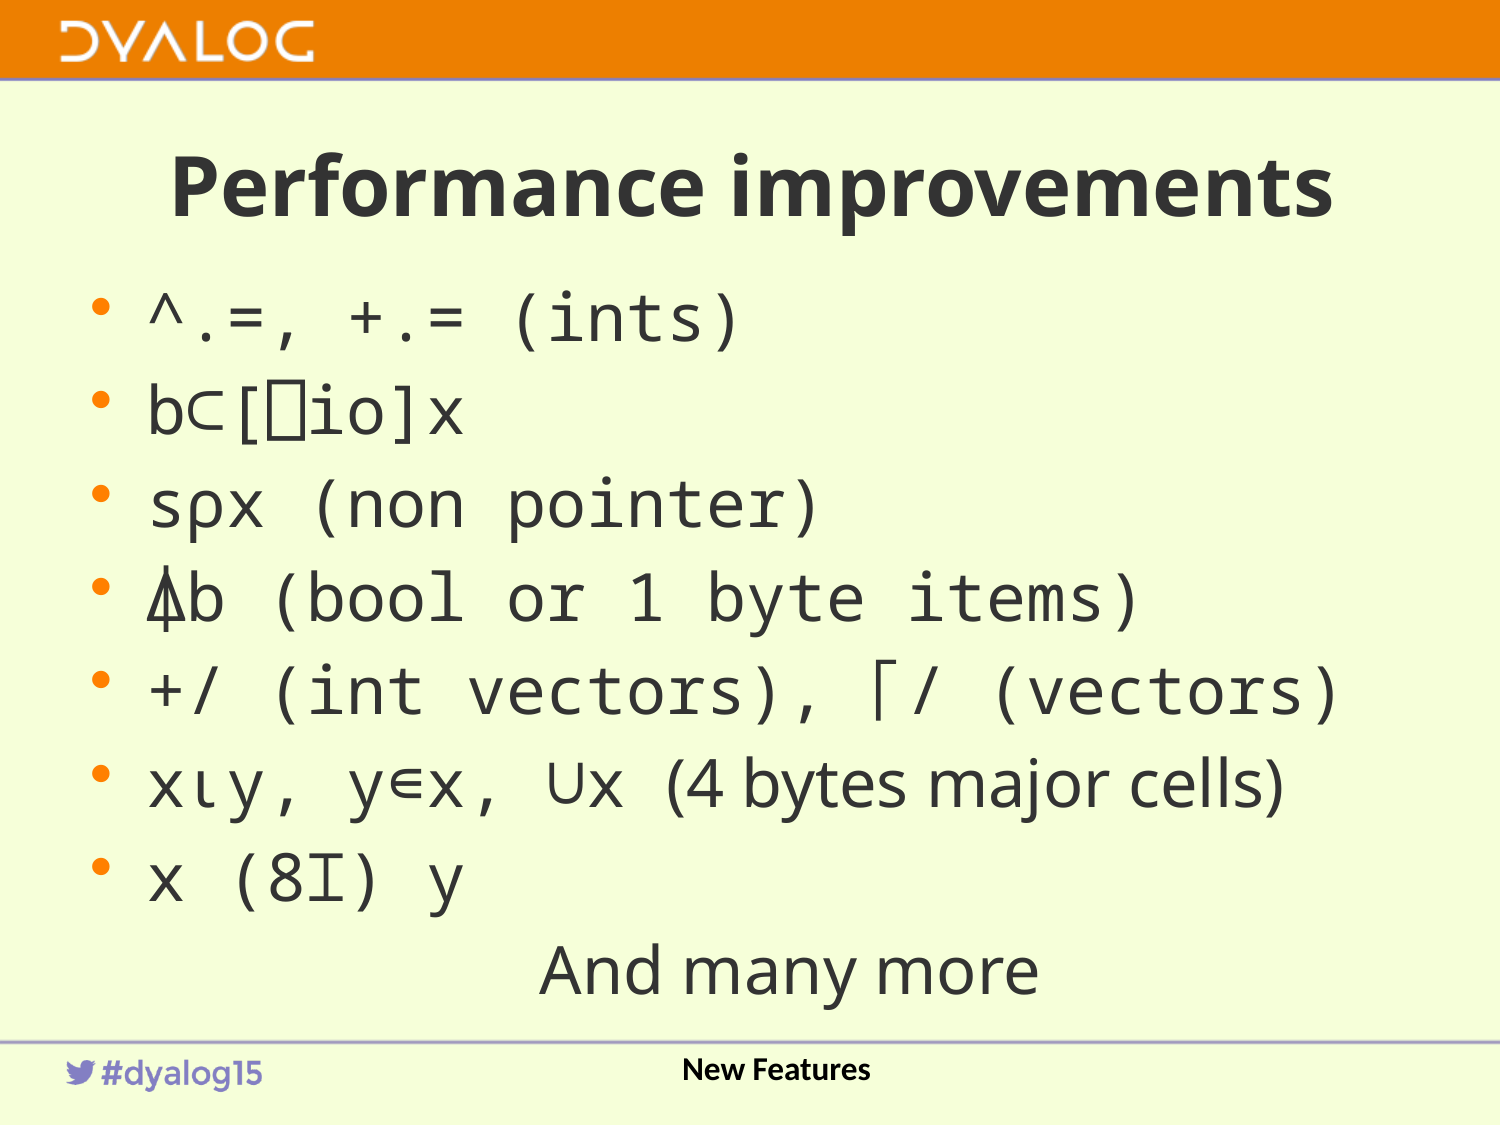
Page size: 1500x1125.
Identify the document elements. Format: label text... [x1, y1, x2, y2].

list ^.=, +.= (ints) b⊂[⎕io]x s⍴x (non pointer) ⍋b (bool or 1 byte items) +/ (int vectors), ⌈/ (vectors) x⍳y, y∊x, ∪x (4 bytes major cells) x (8⌶) y And many more [75, 267, 1425, 970]
footer New Features [667, 1039, 892, 1100]
picture [0, 0, 1500, 1125]
title Performance improvements [76, 125, 1427, 256]
